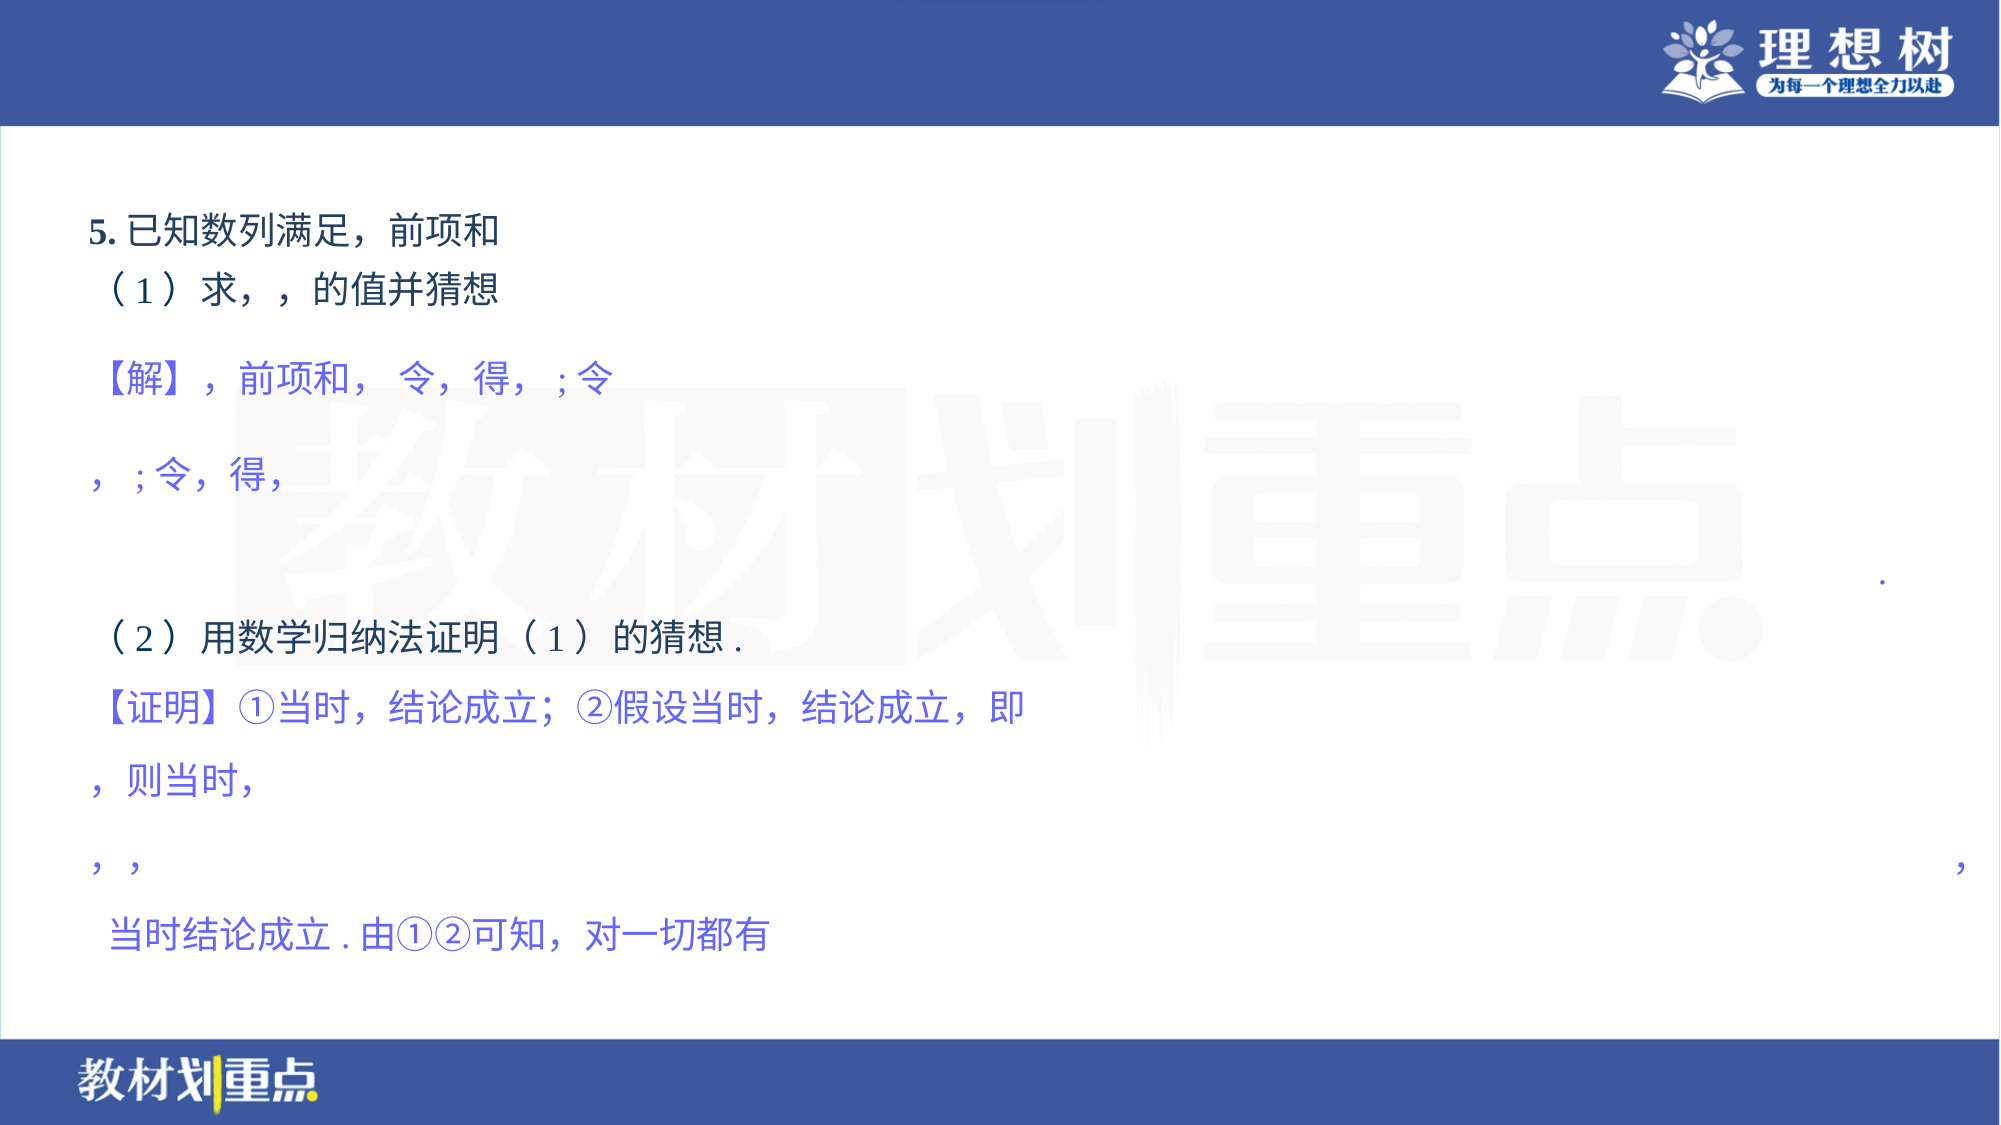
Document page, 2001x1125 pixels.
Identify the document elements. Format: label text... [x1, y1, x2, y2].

picture [0, 0, 2000, 1125]
text_box （2）用数学归纳法证明（1）的猜想. [88, 592, 1911, 652]
